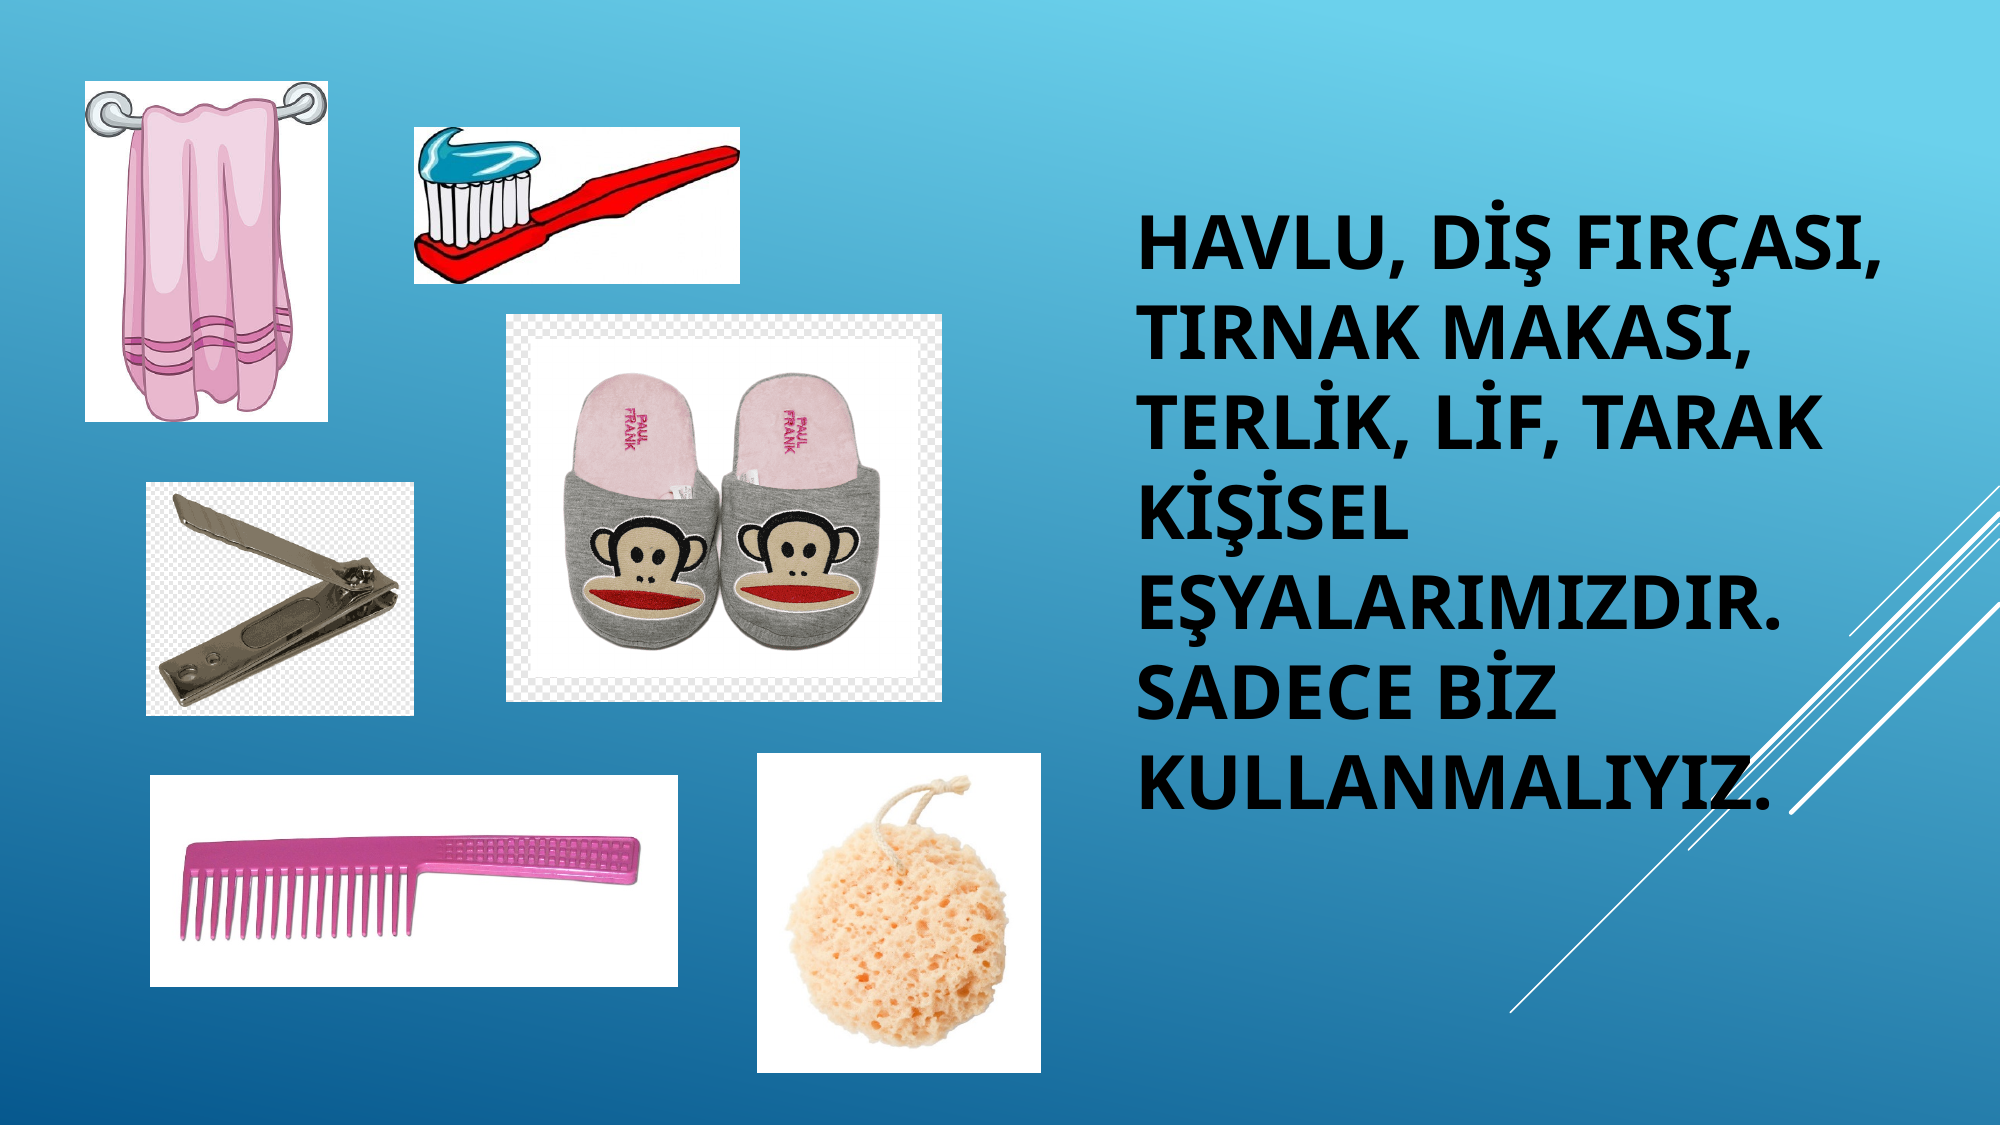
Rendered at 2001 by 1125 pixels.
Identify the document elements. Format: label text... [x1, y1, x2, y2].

picture [506, 314, 942, 702]
picture [146, 481, 415, 716]
picture [150, 775, 678, 987]
picture [413, 127, 741, 285]
picture [85, 81, 328, 422]
title Havlu, diş fırçası, tırnak makası, terlik, lif, tarak kişisel eşyalarımızdır. Sadece biz kullanmalıyız. [1120, 81, 1925, 938]
picture [756, 753, 1041, 1073]
